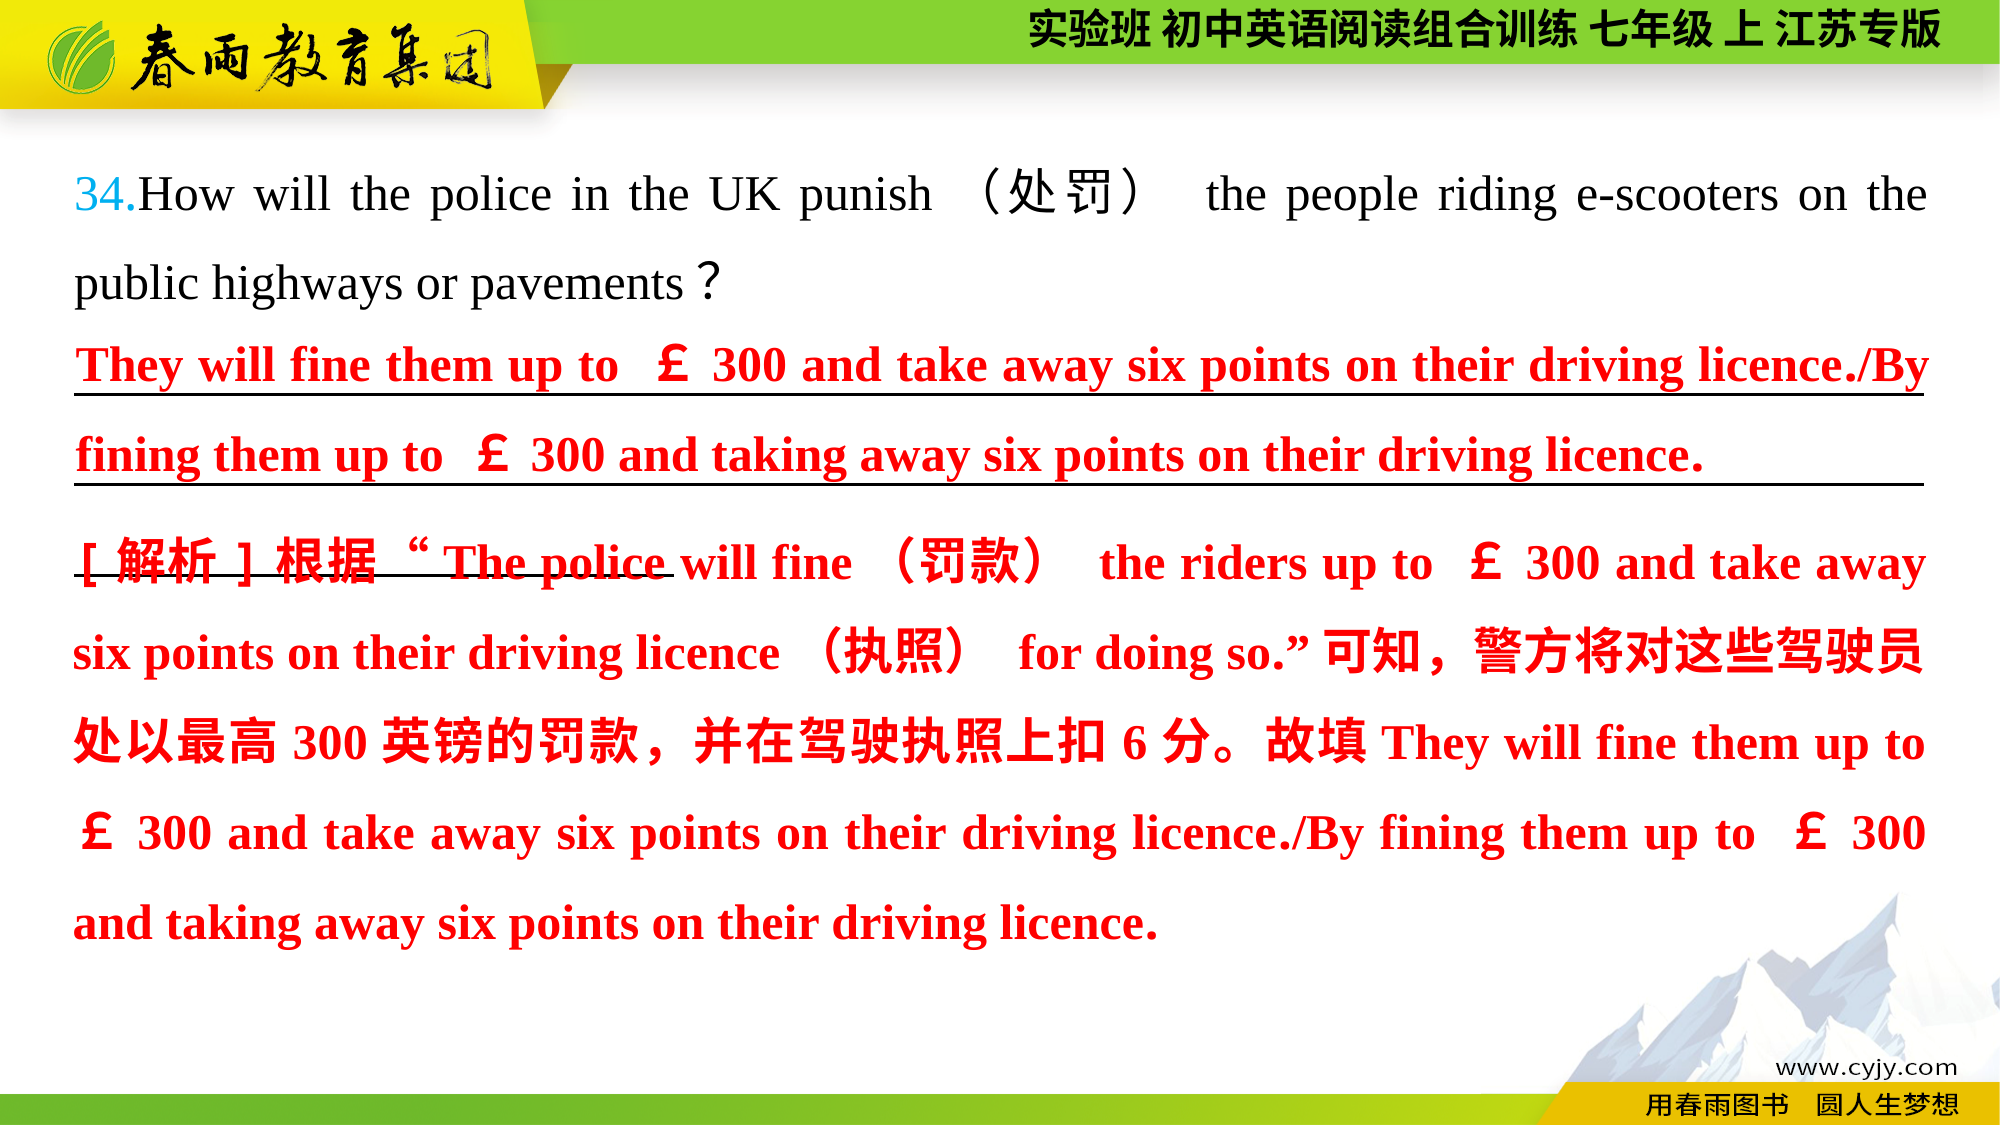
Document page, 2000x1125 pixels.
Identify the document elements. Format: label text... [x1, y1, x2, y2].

text_box They will fine them up to ￡300 and take away six points on their driving licence./By fining them up to ￡300 and taking away six points on their driving licence. [60, 293, 1945, 489]
picture [0, 0, 2000, 1125]
text_box [解析]根据“The police will fine（罚款） the riders up to ￡300 and take away six points on their driving licence（执照） for doing so.”可知，警方将对这些驾驶员处以最高300英镑的罚款，并在驾驶执照上扣6分。故填They will fine them up to ￡300 and take away six points on their driving licence./By fining them up to ￡300 and taking away six points on their driving licence. [57, 491, 1942, 957]
list 34.How will the police in the UK punish（处罚） the people riding e-scooters on the public highways or pavements？ __________________________________________________________________________ __________________________________________________________________________ [59, 122, 1944, 502]
